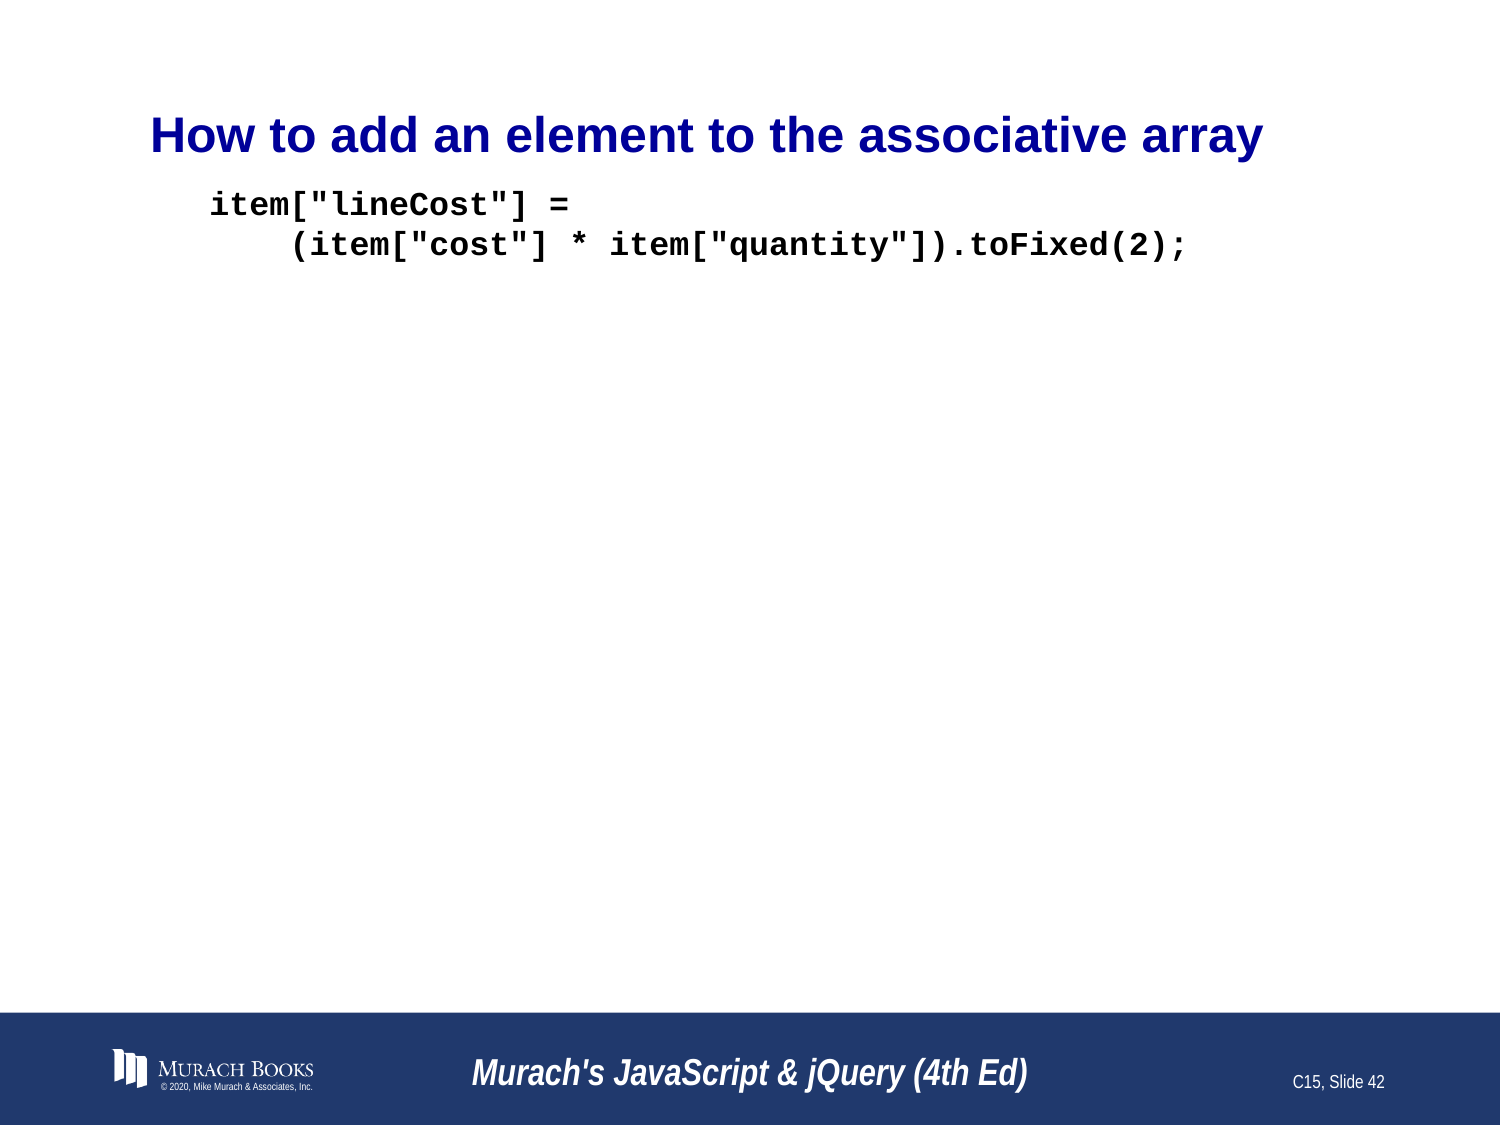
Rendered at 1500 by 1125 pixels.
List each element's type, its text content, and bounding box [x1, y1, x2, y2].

slide_number Murach's JavaScript & jQuery (4th Ed) [463, 1025, 1050, 1100]
slide_number C15, Slide 42 [1087, 1025, 1400, 1100]
footer © 2020, Mike Murach & Associates, Inc. [12, 1025, 463, 1100]
title How to add an element to the associative array [150, 102, 1350, 164]
list item["lineCost"] = (item["cost"] * item["quantity"]).toFixed(2); [137, 174, 1350, 975]
